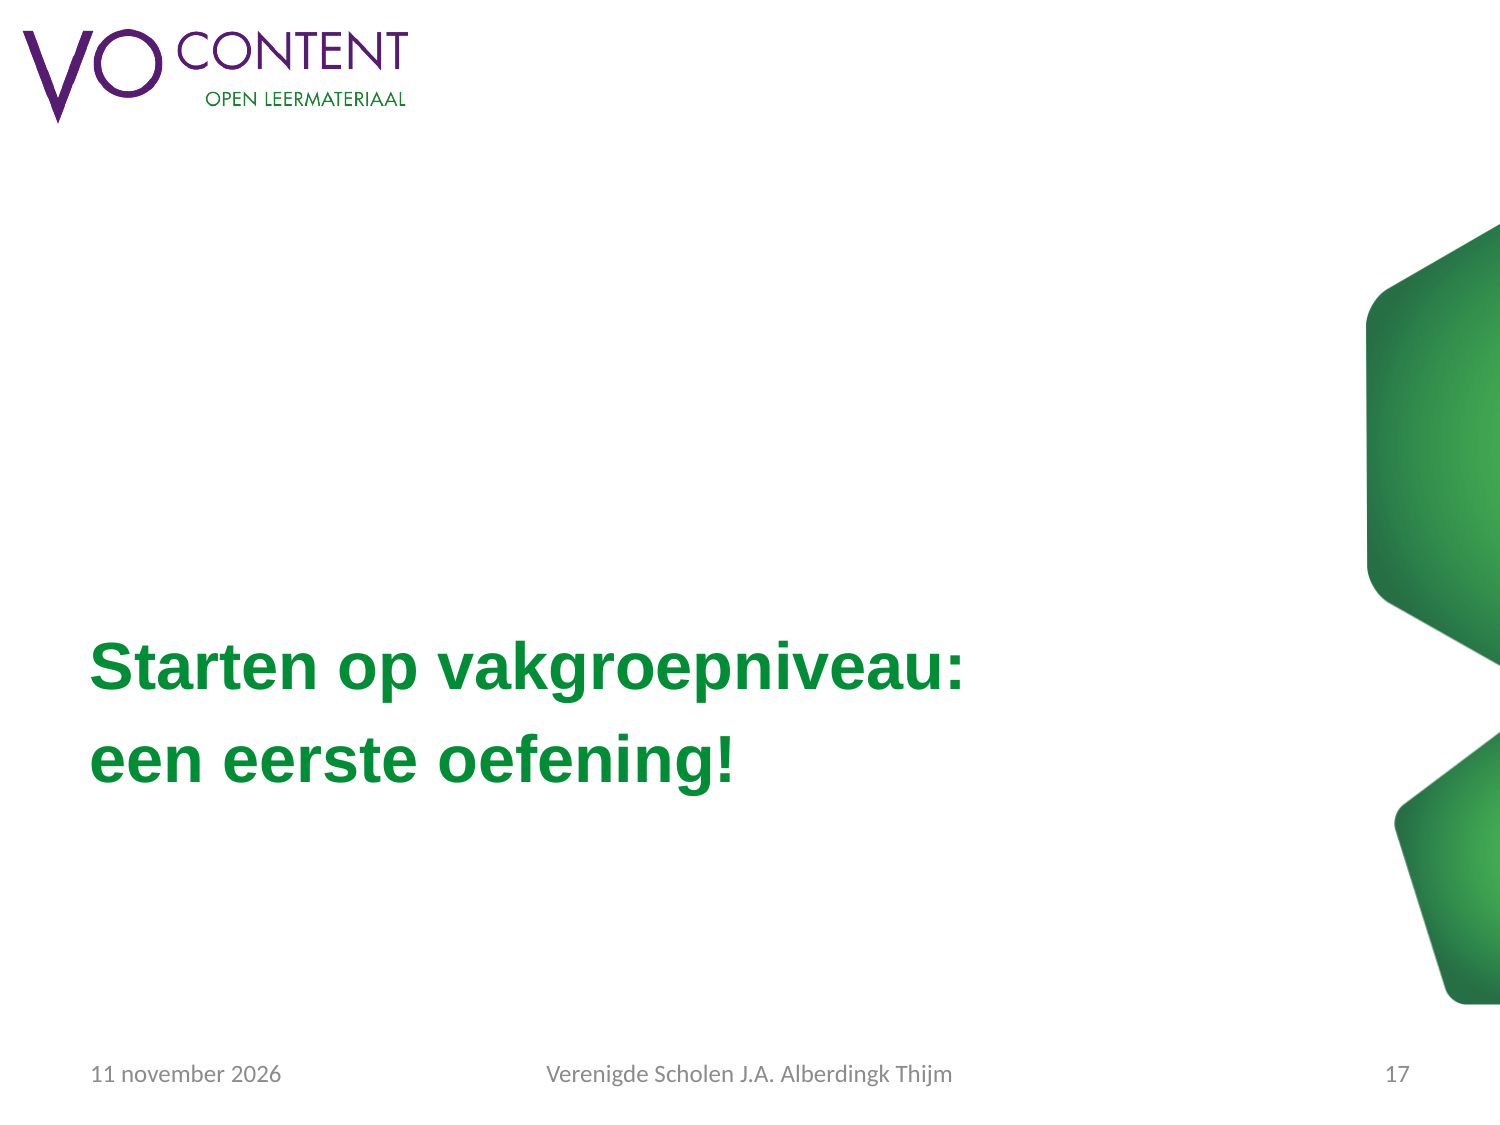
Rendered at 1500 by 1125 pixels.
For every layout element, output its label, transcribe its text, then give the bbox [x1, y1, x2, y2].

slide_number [75, 1042, 425, 1103]
picture [22, 29, 408, 124]
slide_number 17 [1074, 1042, 1425, 1103]
list Starten op vakgroepniveau: een eerste oefening! [75, 615, 1239, 947]
picture [1366, 222, 1500, 1005]
footer Verenigde Scholen J.A. Alberdingk Thijm [512, 1042, 988, 1103]
